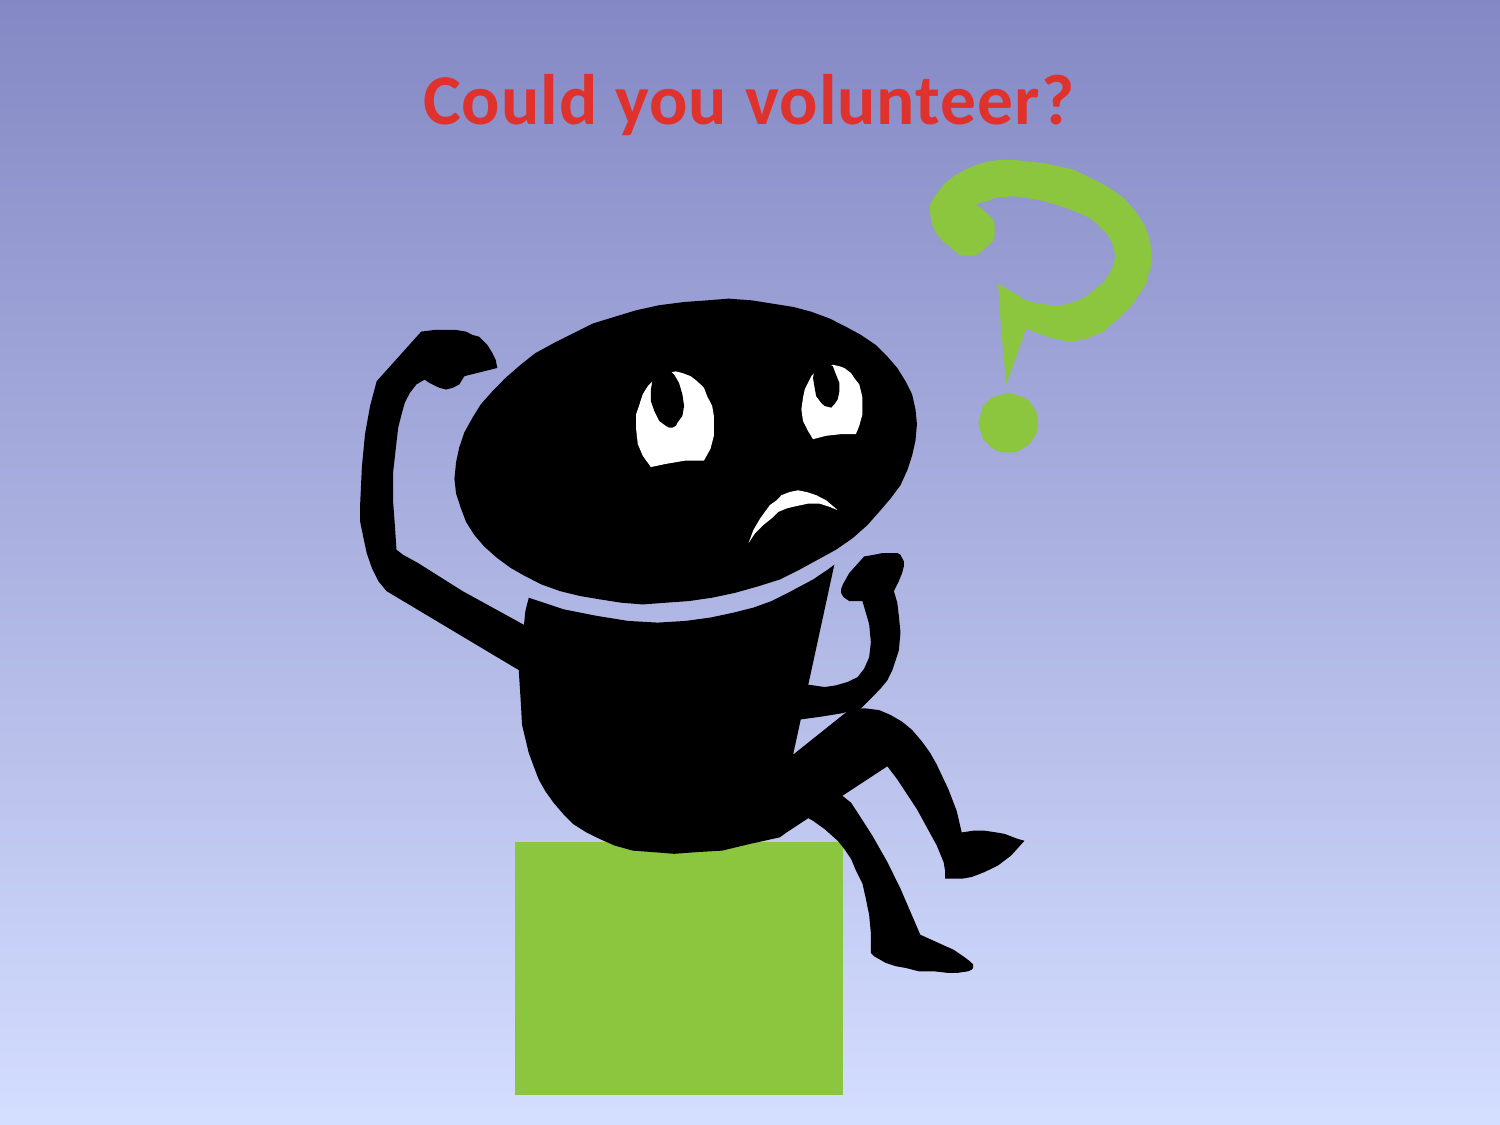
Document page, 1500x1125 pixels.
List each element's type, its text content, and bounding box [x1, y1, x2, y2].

picture [359, 159, 1152, 1096]
title Could you volunteer? [75, 45, 1425, 233]
